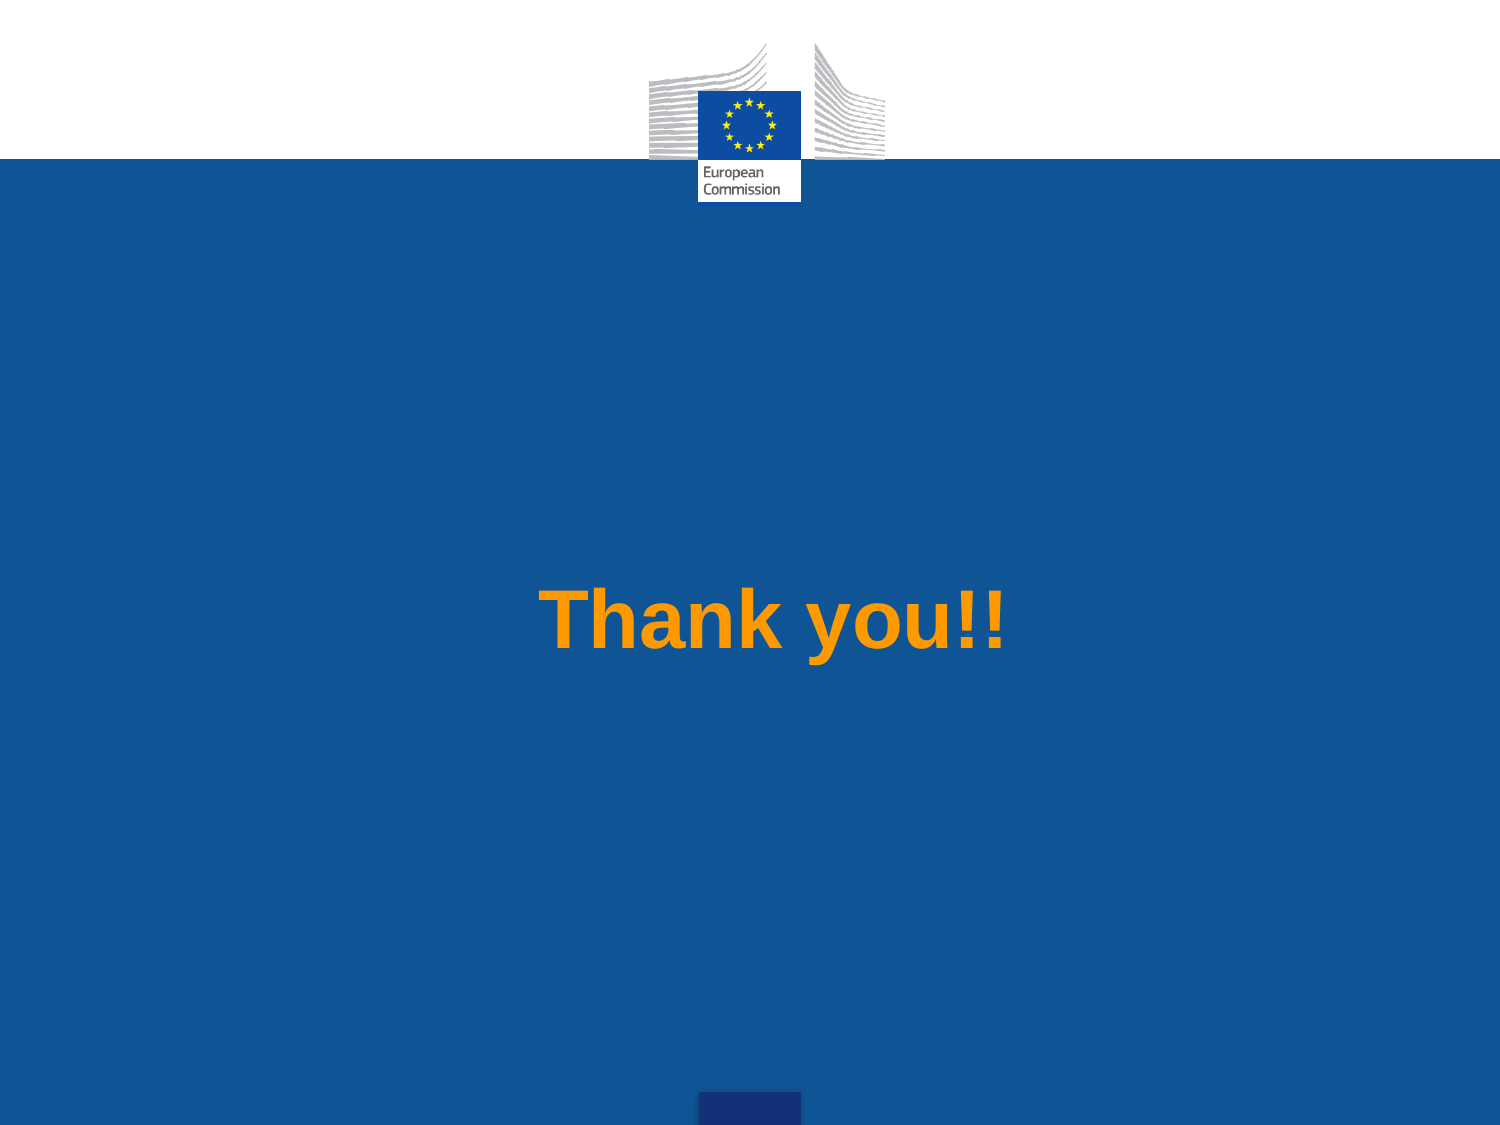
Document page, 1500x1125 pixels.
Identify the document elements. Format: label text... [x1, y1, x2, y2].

title Thank you!! [100, 373, 1447, 858]
